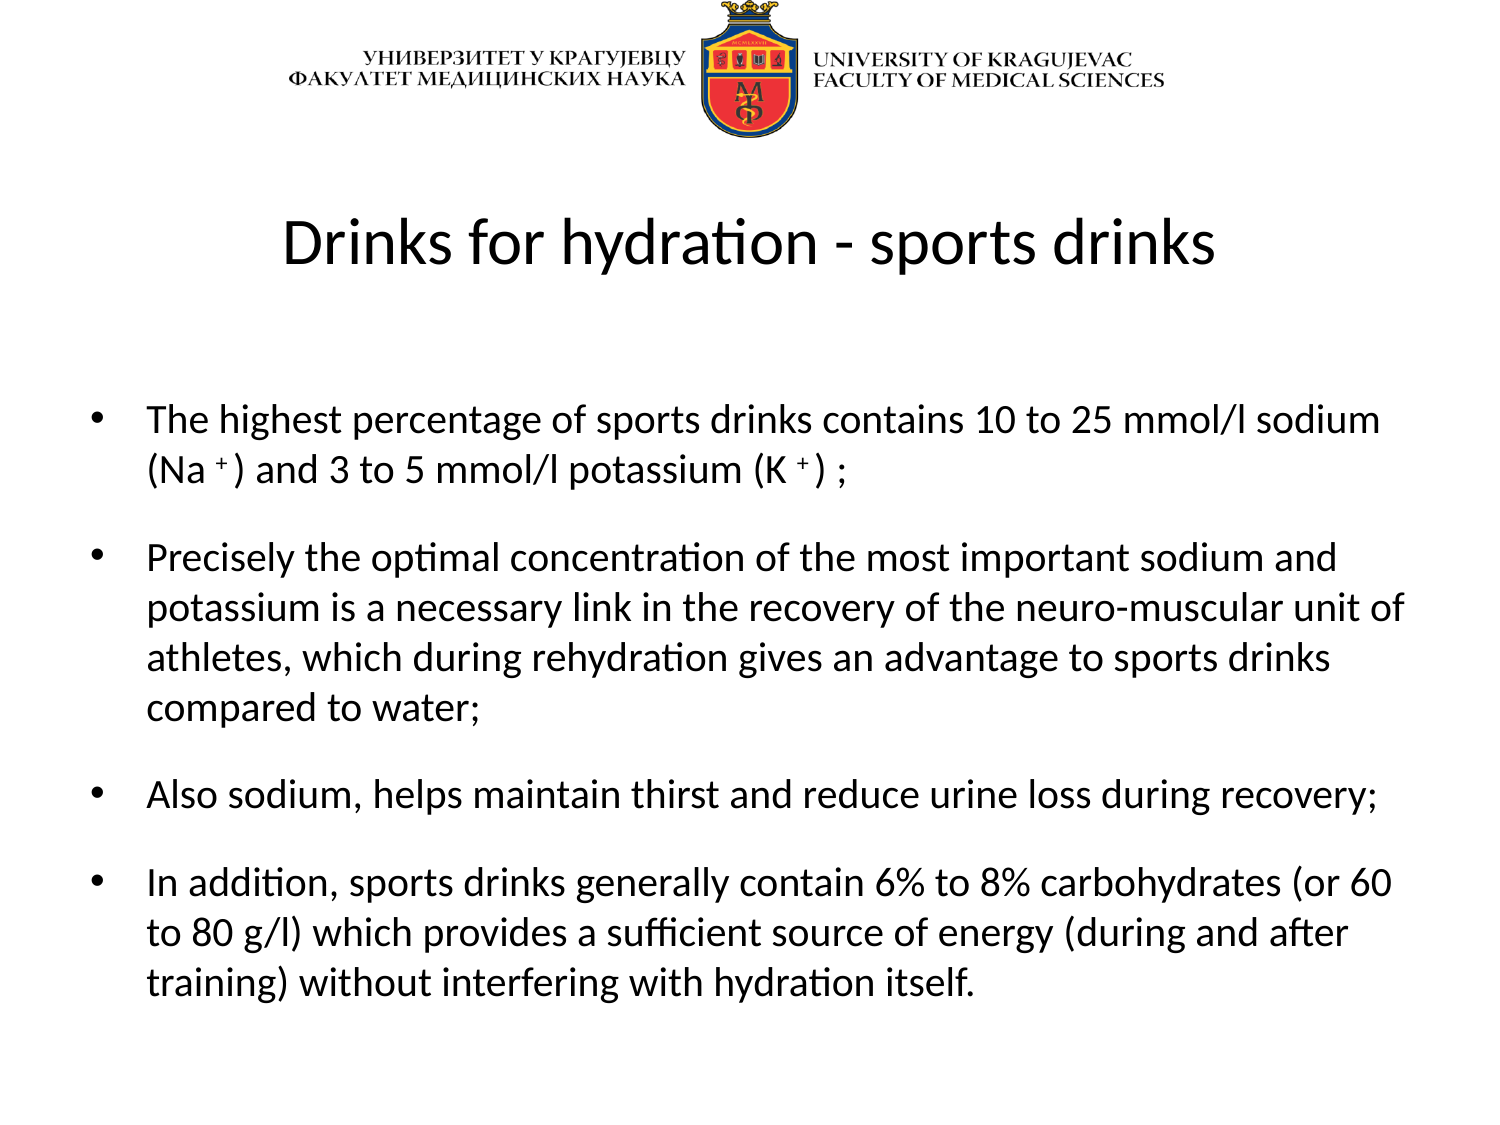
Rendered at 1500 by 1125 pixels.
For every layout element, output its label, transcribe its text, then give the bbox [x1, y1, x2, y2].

picture [289, 0, 1164, 138]
list The highest percentage of sports drinks contains 10 to 25 mmol/l sodium (Na + ) and 3 to 5 mmol/l potassium (K + ) ; Precisely the optimal concentration of the most important sodium and potassium is a necessary link in the recovery of the neuro-muscular unit of athletes, which during rehydration gives an advantage to sports drinks compared to water; Also sodium, helps maintain thirst and reduce urine loss during recovery; In addition, sports drinks generally contain 6% to 8% carbohydrates (or 60 to 80 g/l) which provides a sufficient source of energy (during and after training) without interfering with hydration itself. [74, 326, 1426, 1107]
title Drinks for hydration - sports drinks [74, 162, 1426, 315]
